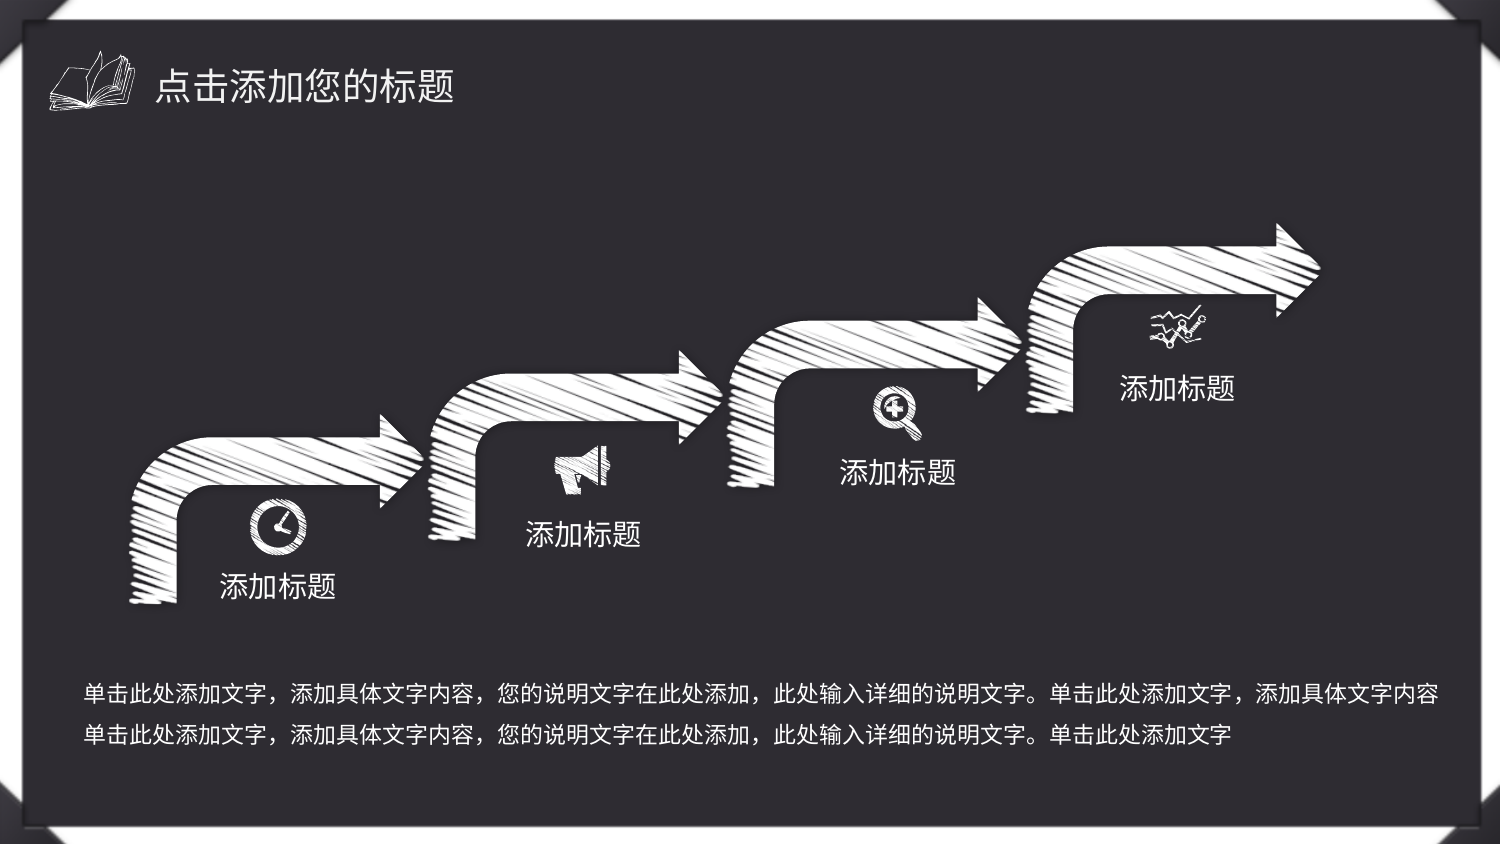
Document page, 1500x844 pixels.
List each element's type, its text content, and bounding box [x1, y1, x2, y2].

text_box [726, 296, 1026, 488]
text_box [554, 445, 598, 495]
text_box [873, 386, 922, 441]
text_box 添加标题 [821, 447, 974, 497]
text_box [49, 50, 136, 111]
picture [0, 0, 1500, 844]
text_box 添加标题 [202, 560, 355, 611]
text_box 添加标题 [507, 508, 660, 559]
text_box [128, 413, 421, 605]
text_box [600, 445, 611, 486]
text_box [1025, 222, 1325, 414]
text_box [1149, 315, 1207, 349]
text_box 点击添加您的标题 [139, 55, 513, 116]
text_box [1150, 304, 1202, 320]
text_box 添加标题 [1101, 363, 1254, 413]
text_box [249, 498, 307, 556]
text_box [427, 349, 727, 541]
text_box 单击此处添加文字，添加具体文字内容，您的说明文字在此处添加，此处输入详细的说明文字。单击此处添加文字，添加具体文字内容单击此处添加文字，添加具体文字内容，您的说明文字在此处添加，此处输入详细的说明文字。单击此处添加文字 [68, 657, 1463, 747]
